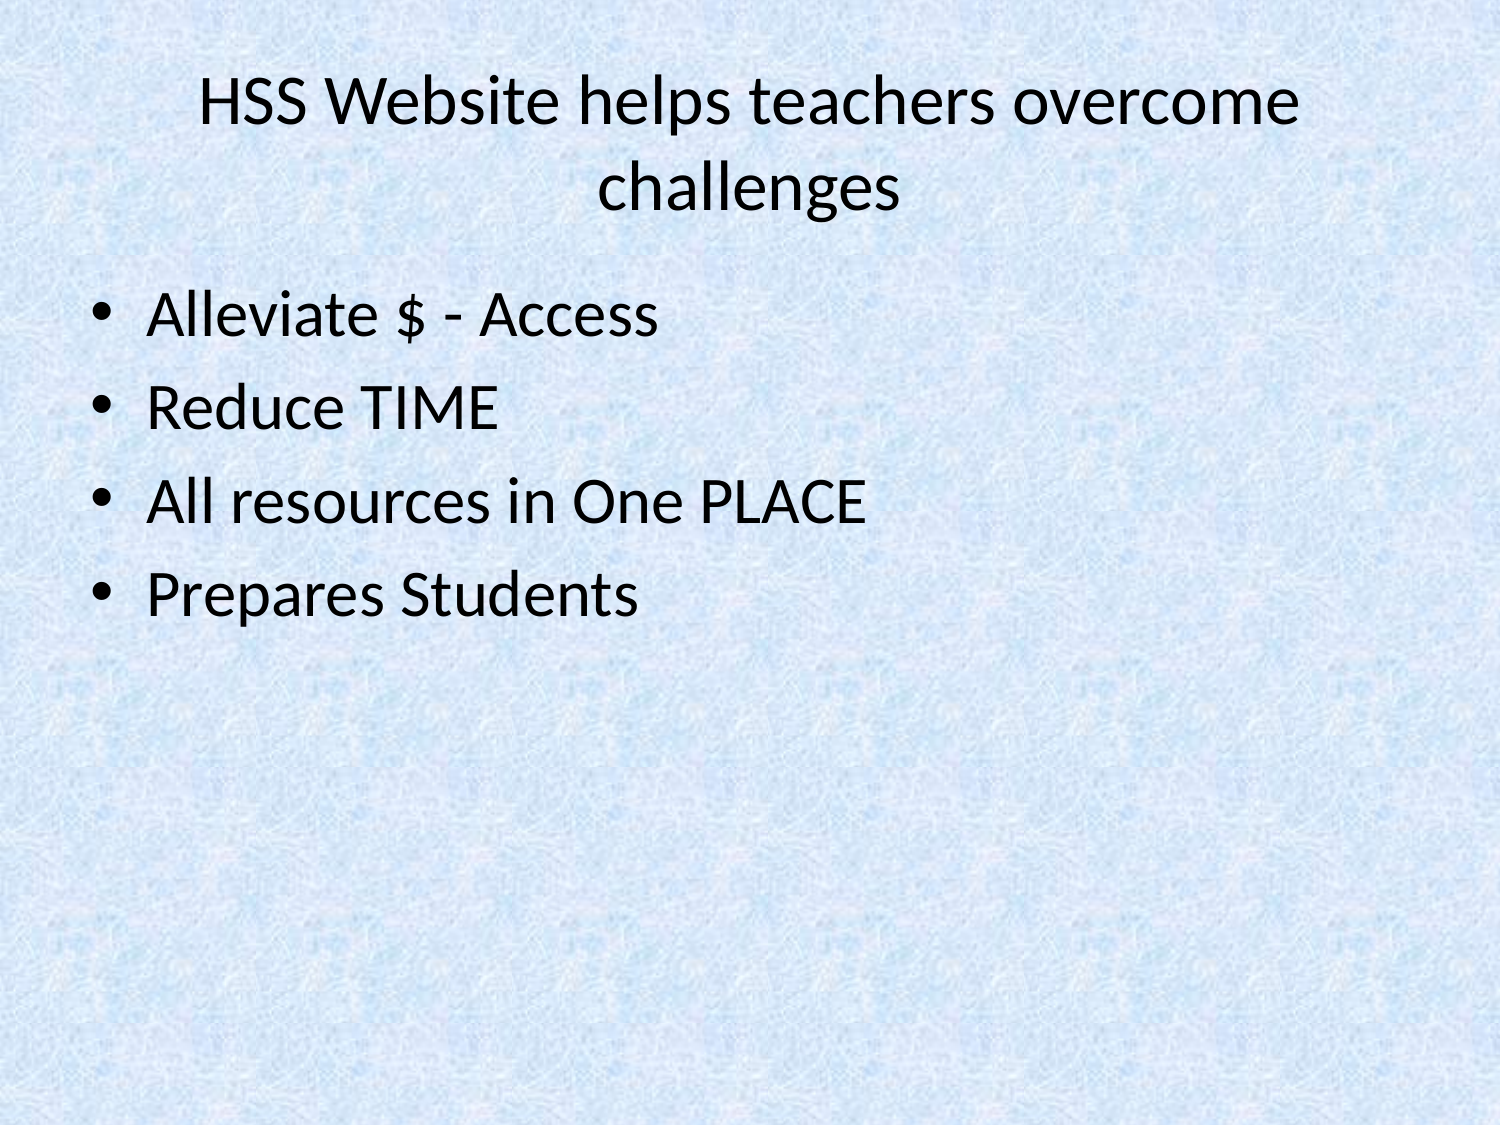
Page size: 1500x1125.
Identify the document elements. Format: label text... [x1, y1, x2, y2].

list Alleviate $ - Access Reduce TIME All resources in One PLACE Prepares Students [75, 262, 1425, 1005]
picture [0, 0, 1500, 1125]
title HSS Website helps teachers overcome challenges [75, 45, 1425, 233]
